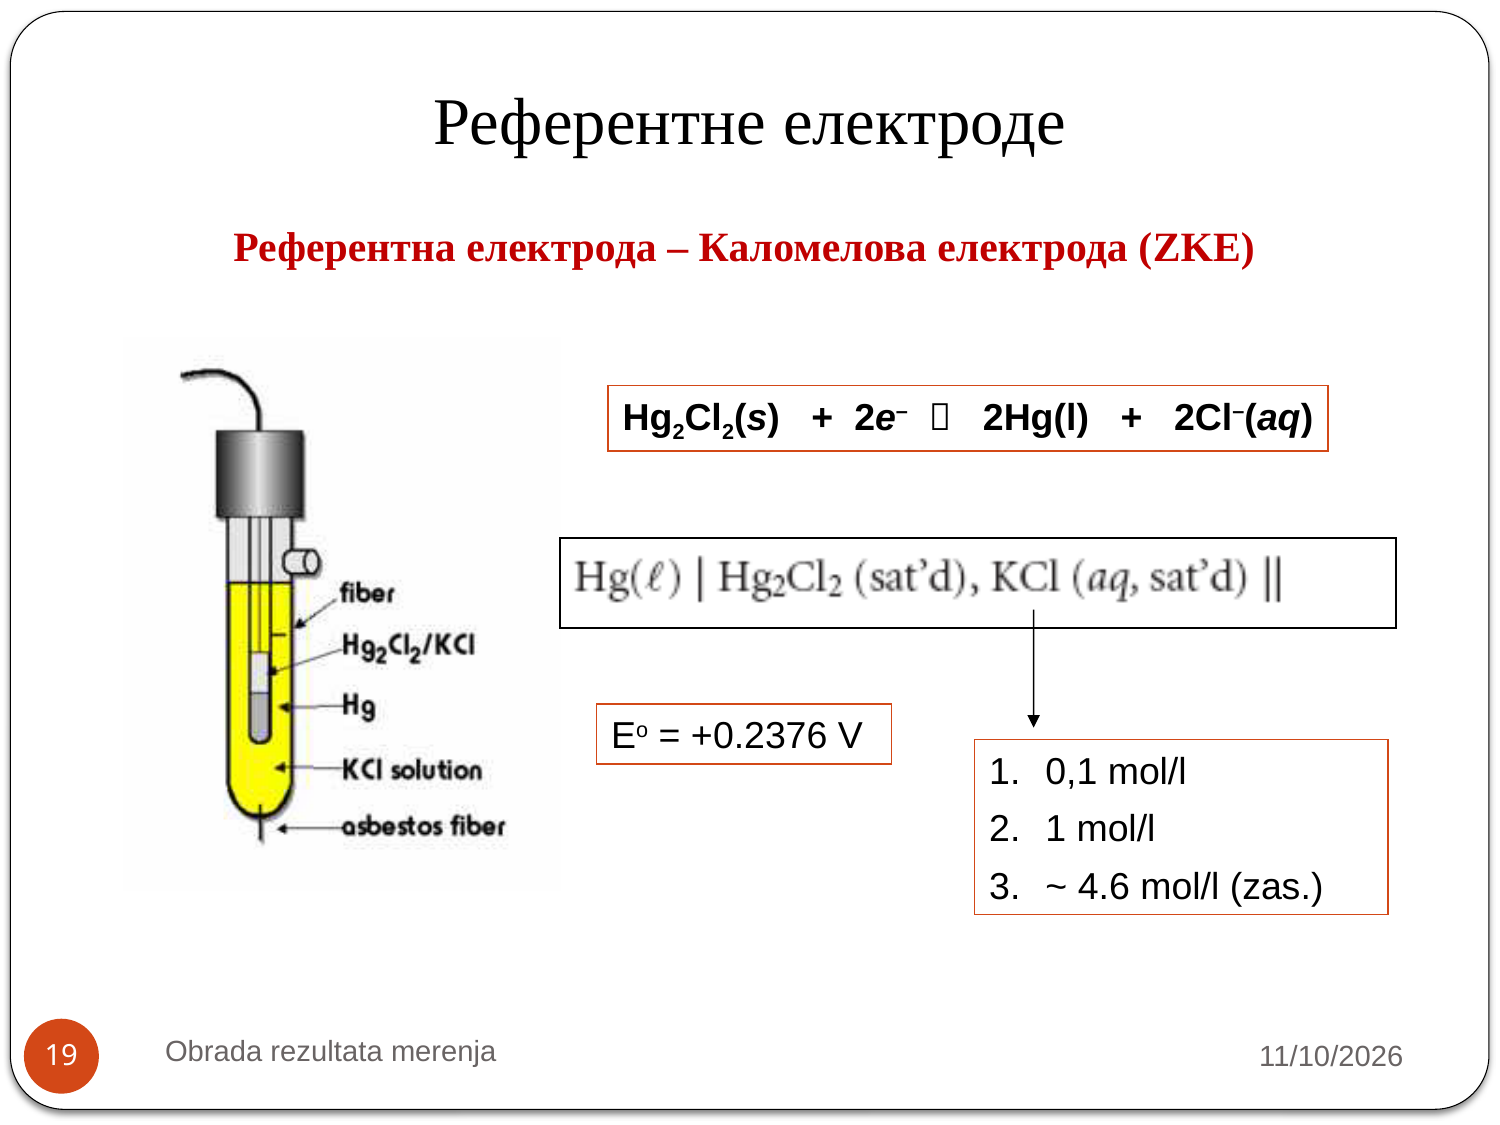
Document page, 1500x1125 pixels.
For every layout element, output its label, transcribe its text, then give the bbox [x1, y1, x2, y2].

text_box Eo = +0.2376 V [596, 704, 892, 764]
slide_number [1012, 1015, 1419, 1094]
slide_number 19 [23, 1018, 99, 1094]
title Референтне електроде [74, 49, 1426, 173]
text_box Референтна електрода – Каломелова електрода (ZKE) [88, 212, 1400, 278]
text_box [1027, 638, 1040, 728]
picture [123, 337, 1396, 892]
footer Obrada rezultata merenja [150, 1012, 800, 1088]
text_box 0,1 mol/l 1 mol/l ~ 4.6 mol/l (zas.) [974, 739, 1388, 915]
text_box Hg2Cl2(s) + 2e–  2Hg(l) + 2Cl–(aq) [607, 385, 1329, 452]
